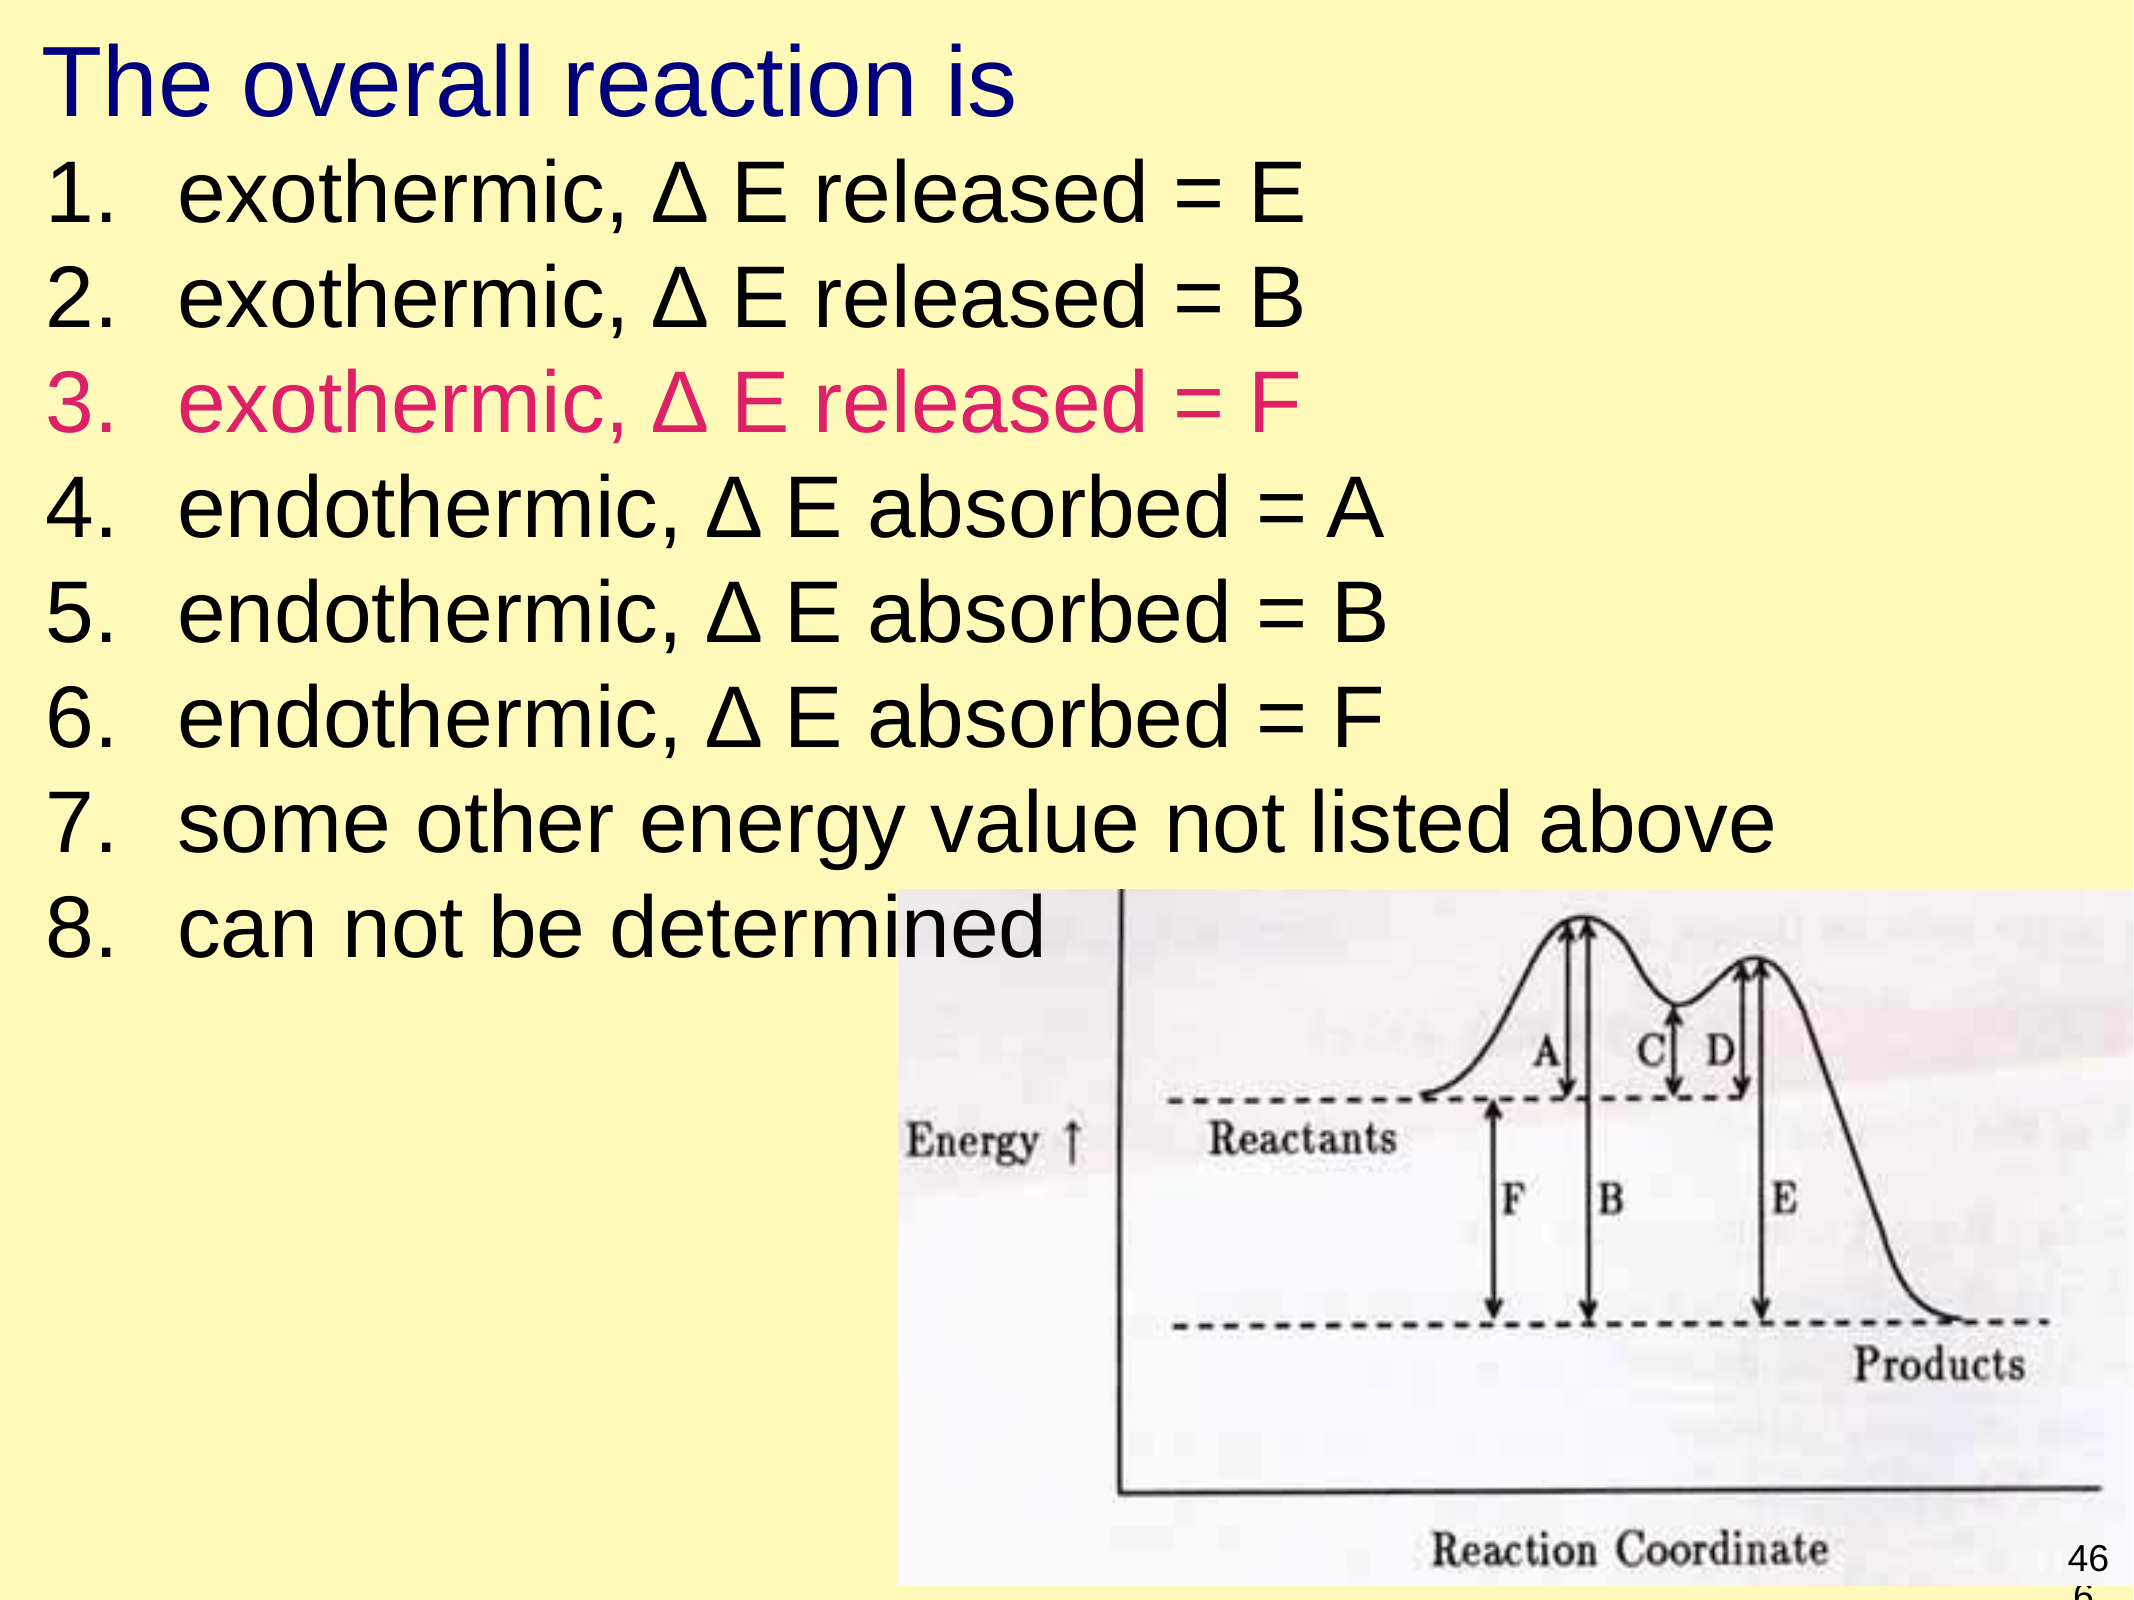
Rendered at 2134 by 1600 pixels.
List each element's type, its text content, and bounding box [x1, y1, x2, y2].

picture [897, 889, 2134, 1586]
list exothermic, ∆ E released = E exothermic, ∆ E released = B exothermic, ∆ E released = F endothermic, ∆ E absorbed = A endothermic, ∆ E absorbed = B endothermic, ∆ E absorbed = F some other energy value not listed above can not be determined [36, 126, 1913, 1286]
title The overall reaction is [32, 7, 2113, 161]
